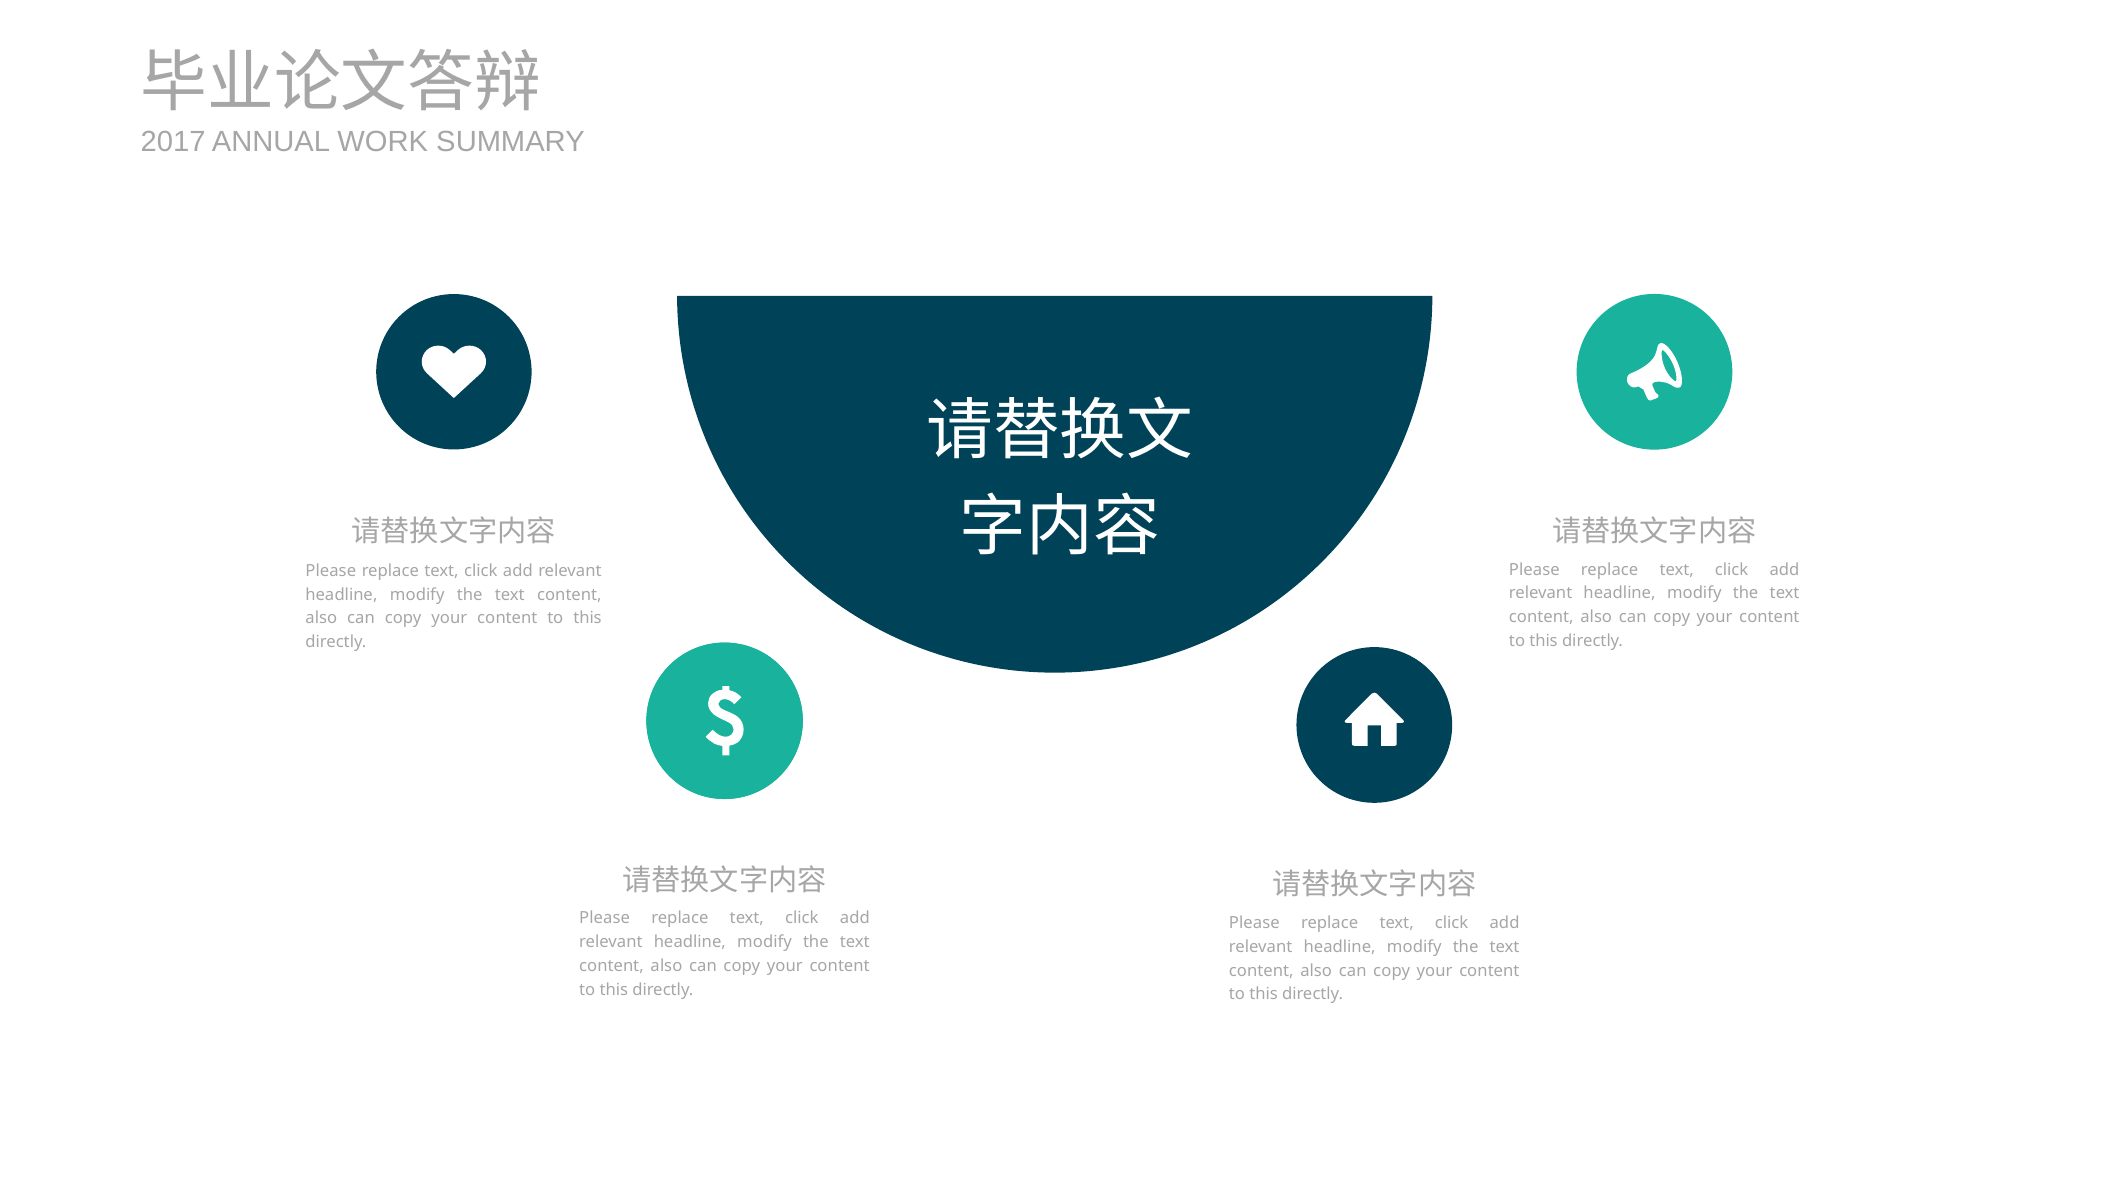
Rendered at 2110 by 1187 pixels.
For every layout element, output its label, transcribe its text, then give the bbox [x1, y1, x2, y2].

text_box 请替换文字内容 [1527, 504, 1782, 547]
text_box [1626, 343, 1682, 401]
text_box 请替换文字内容 [326, 504, 582, 547]
list 请替换文字内容 [898, 130, 1222, 804]
text_box Please replace text, click add relevant headline, modify the text content, also can copy your content to this directly. [1228, 907, 1520, 1004]
text_box 毕业论文答辩 [140, 38, 789, 119]
text_box 请替换文字内容 [1247, 858, 1502, 901]
list Please replace text, click add relevant headline, modify the text content, also can copy your content to this directly. [305, 555, 603, 1187]
text_box Please replace text, click add relevant headline, modify the text content, also can copy your content to this directly. [1509, 554, 1800, 650]
text_box [1576, 293, 1733, 450]
text_box [376, 294, 532, 450]
text_box [705, 686, 744, 756]
text_box 2017 ANNUAL WORK SUMMARY [140, 122, 602, 158]
text_box [1222, 295, 1433, 634]
text_box 请替换文字内容 [597, 853, 852, 896]
text_box [1344, 692, 1405, 746]
text_box Please replace text, click add relevant headline, modify the text content, also can copy your content to this directly. [579, 903, 871, 999]
text_box [1296, 647, 1453, 803]
text_box [646, 642, 803, 800]
text_box [421, 345, 487, 399]
text_box [677, 295, 898, 639]
